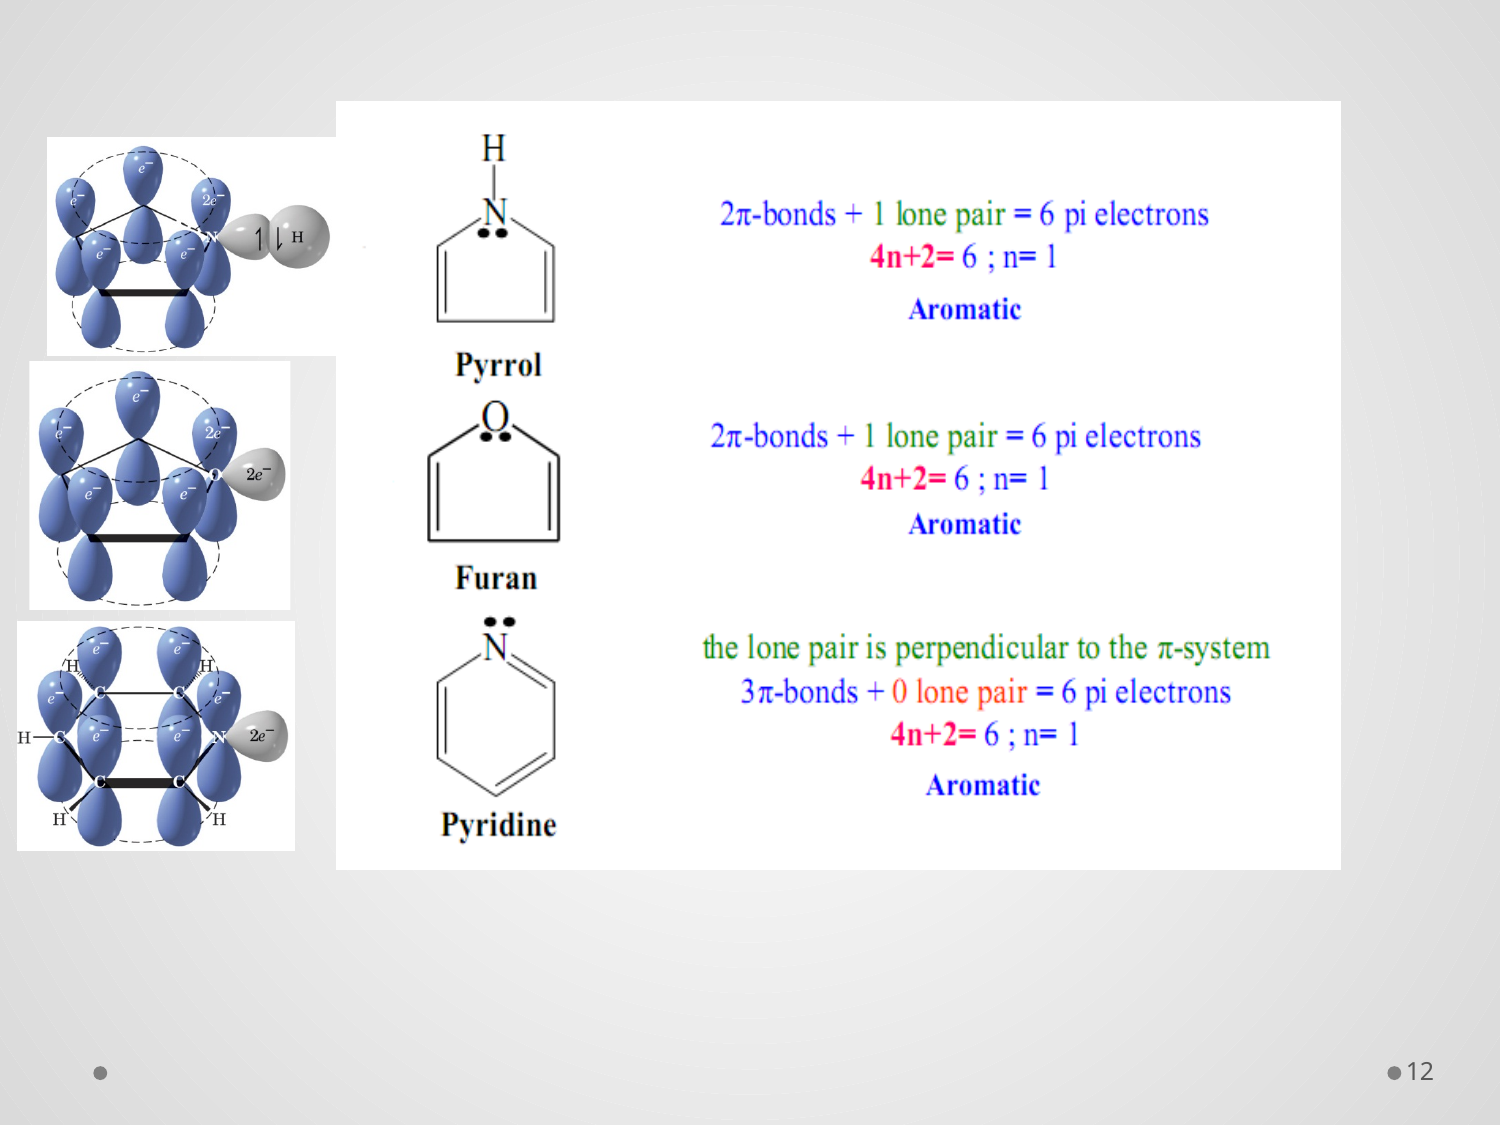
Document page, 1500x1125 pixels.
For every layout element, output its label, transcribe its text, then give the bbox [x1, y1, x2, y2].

slide_number 12 [1401, 1042, 1494, 1103]
picture [17, 621, 295, 852]
picture [29, 361, 291, 610]
picture [47, 101, 1341, 870]
